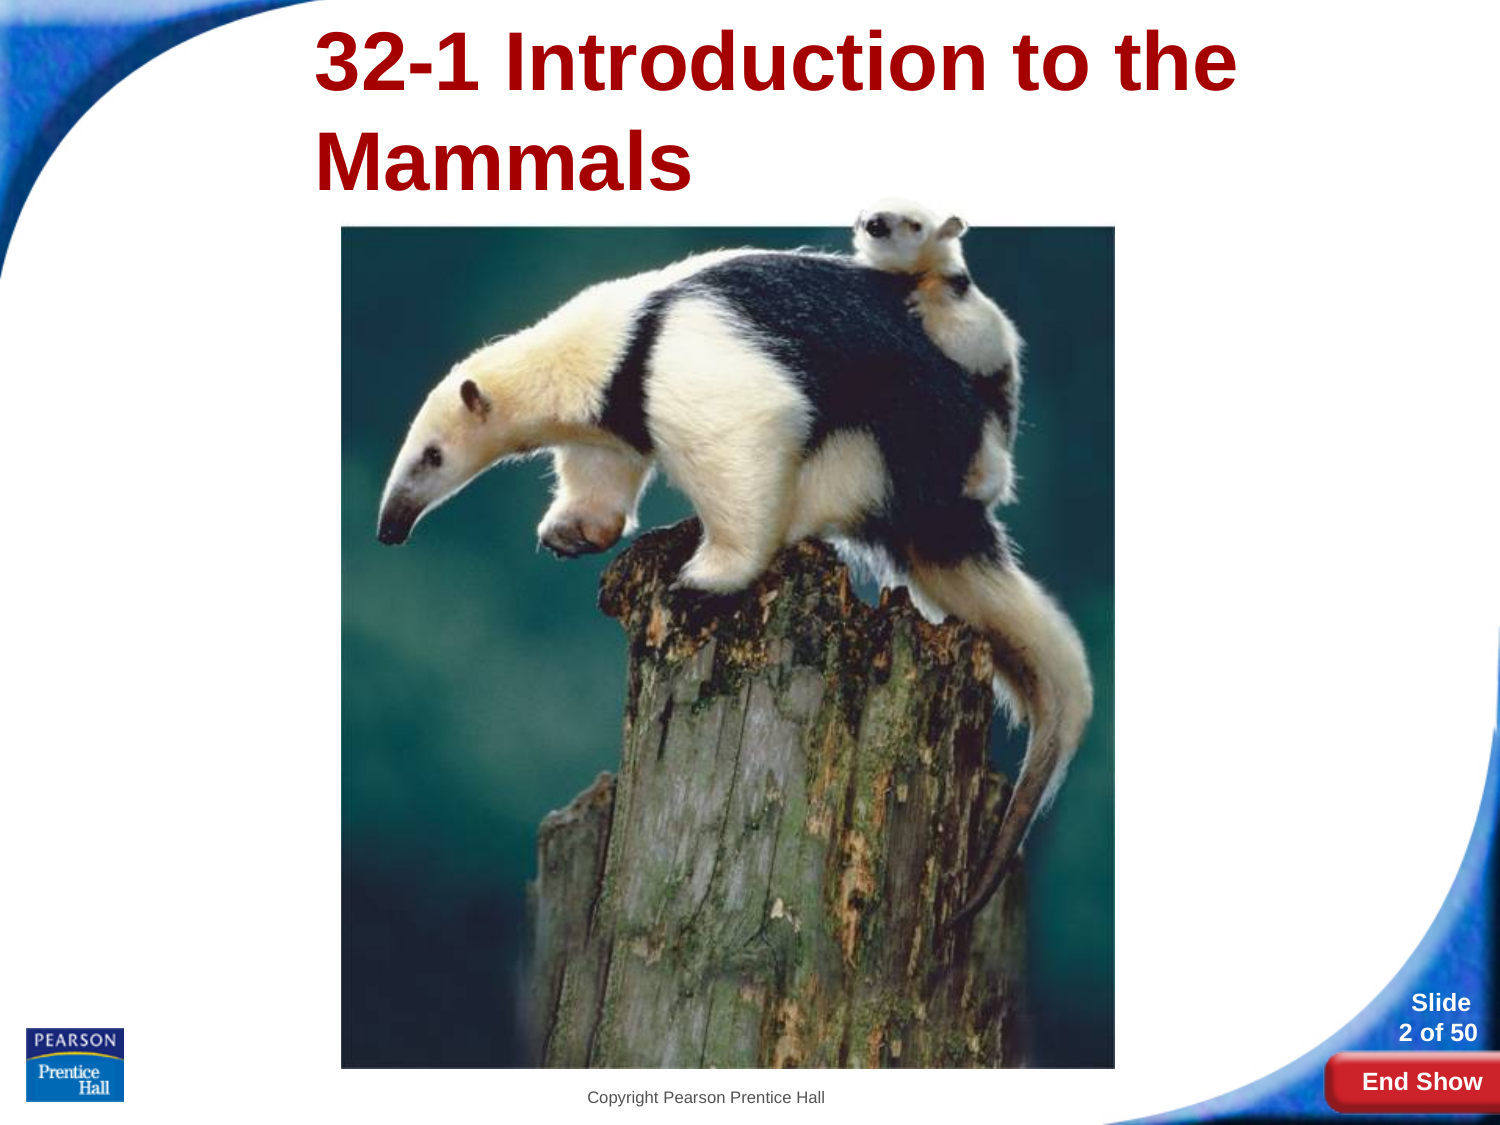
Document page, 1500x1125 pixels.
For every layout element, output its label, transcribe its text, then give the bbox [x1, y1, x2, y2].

title 32-1 Introduction to the Mammals [299, 0, 1347, 177]
picture [0, 0, 1500, 1125]
footer Copyright Pearson Prentice Hall [468, 1078, 945, 1105]
